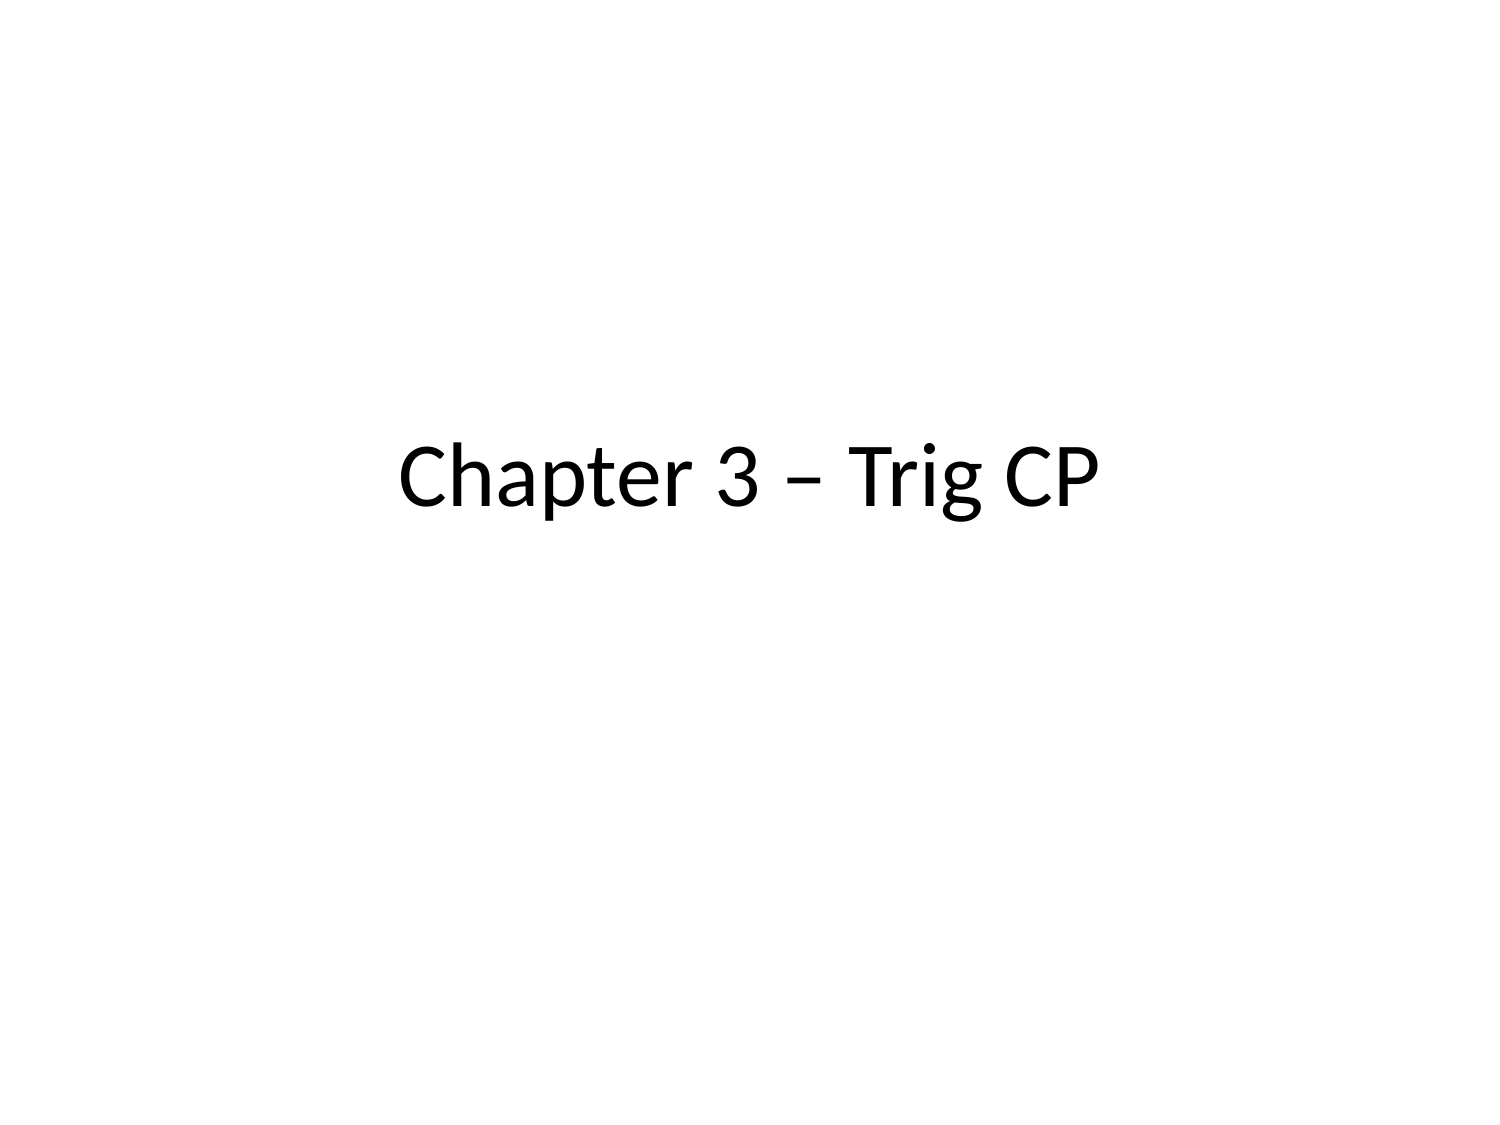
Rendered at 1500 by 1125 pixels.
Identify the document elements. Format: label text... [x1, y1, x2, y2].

title Chapter 3 – Trig CP [112, 349, 1388, 591]
